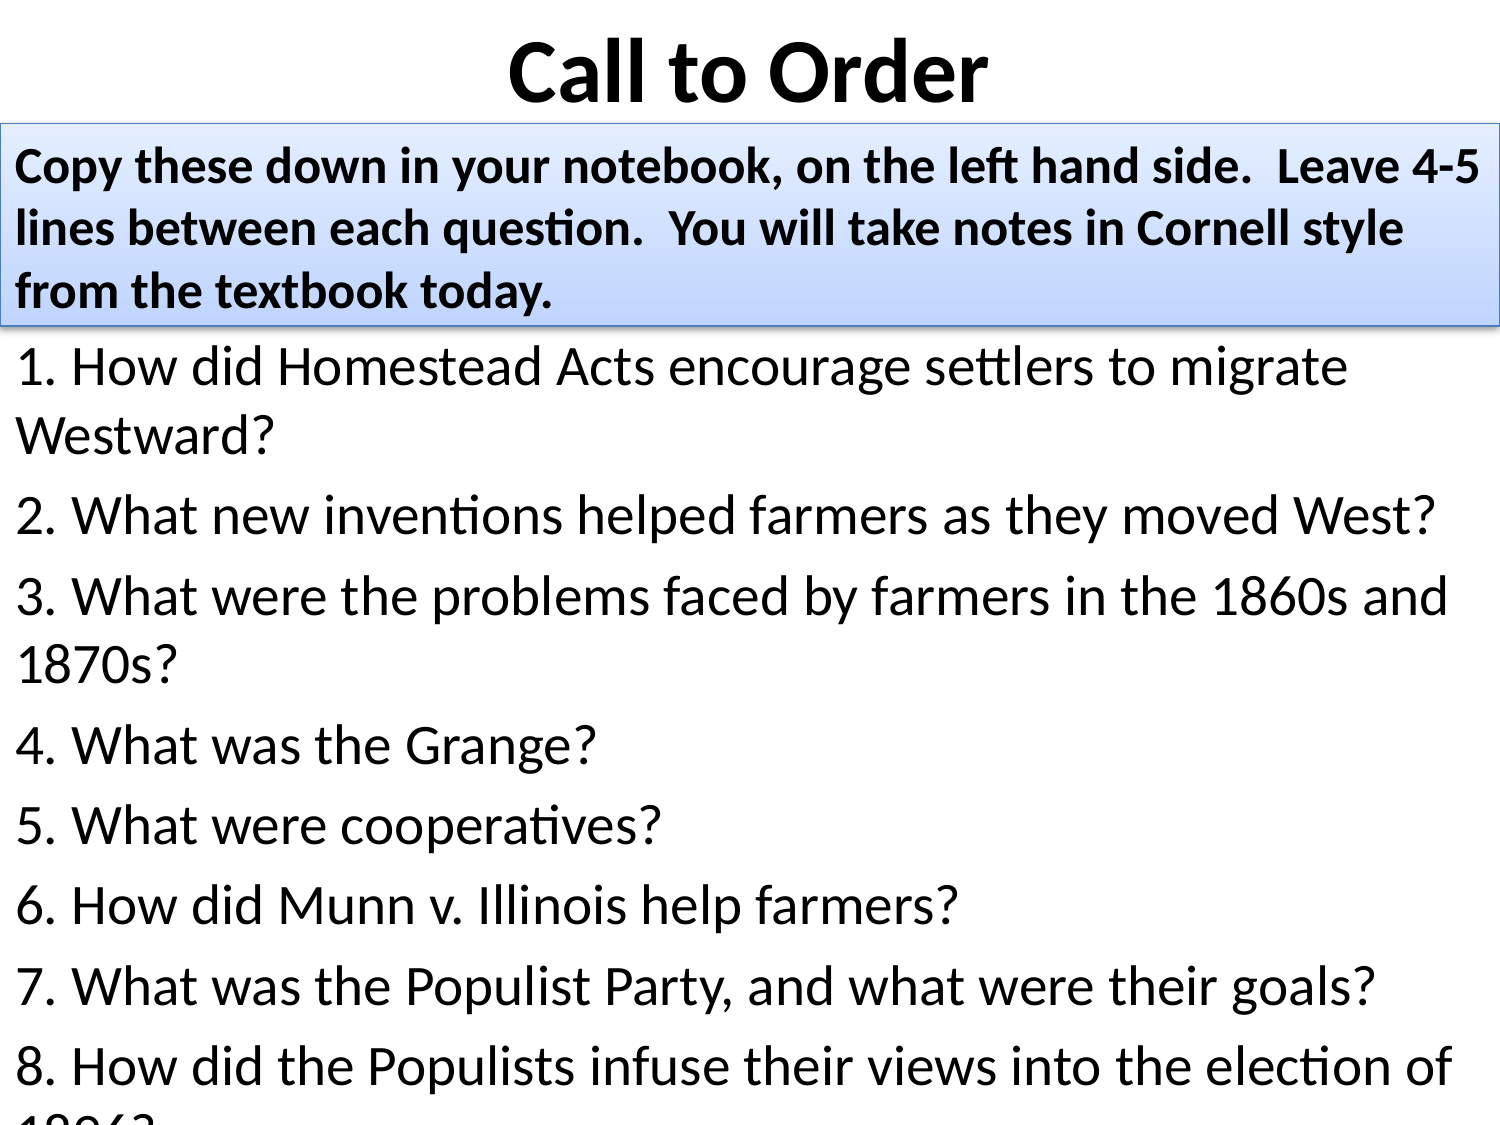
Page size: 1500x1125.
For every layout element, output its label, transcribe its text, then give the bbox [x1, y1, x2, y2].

text_box Copy these down in your notebook, on the left hand side. Leave 4-5 lines between each question. You will take notes in Cornell style from the textbook today. [0, 123, 1500, 327]
subtitle 1. How did Homestead Acts encourage settlers to migrate Westward? 2. What new inventions helped farmers as they moved West? 3. What were the problems faced by farmers in the 1860s and 1870s? 4. What was the Grange? 5. What were cooperatives? 6. How did Munn v. Illinois help farmers? 7. What was the Populist Party, and what were their goals? 8. How did the Populists infuse their views into the election of 1896? [0, 334, 1500, 1125]
title Call to Order [112, 0, 1388, 121]
